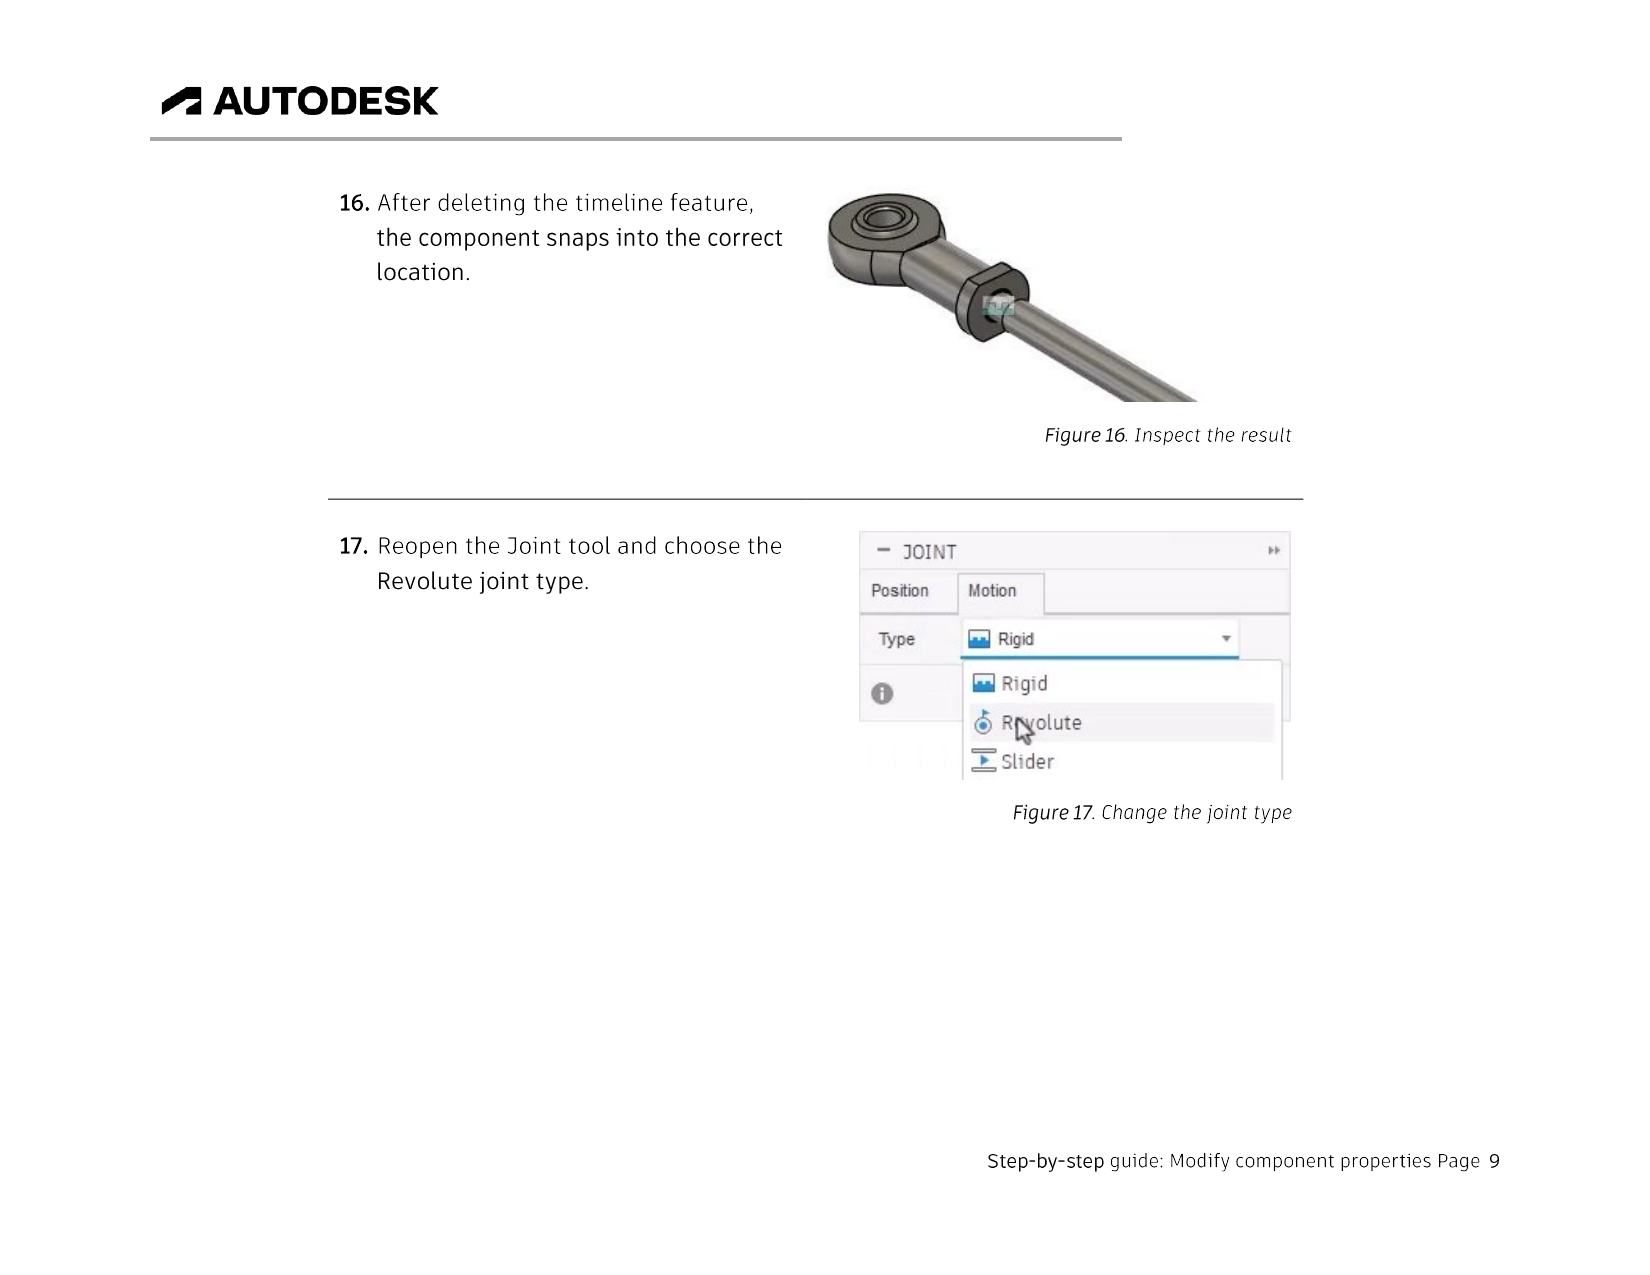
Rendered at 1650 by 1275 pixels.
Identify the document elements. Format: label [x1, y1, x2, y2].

text_box [1044, 421, 1301, 449]
text_box [1012, 798, 1302, 826]
picture [160, 85, 439, 116]
text_box [338, 186, 801, 289]
picture [858, 530, 1291, 780]
picture [824, 186, 1206, 403]
text_box [339, 529, 799, 597]
text_box [987, 1147, 1512, 1175]
